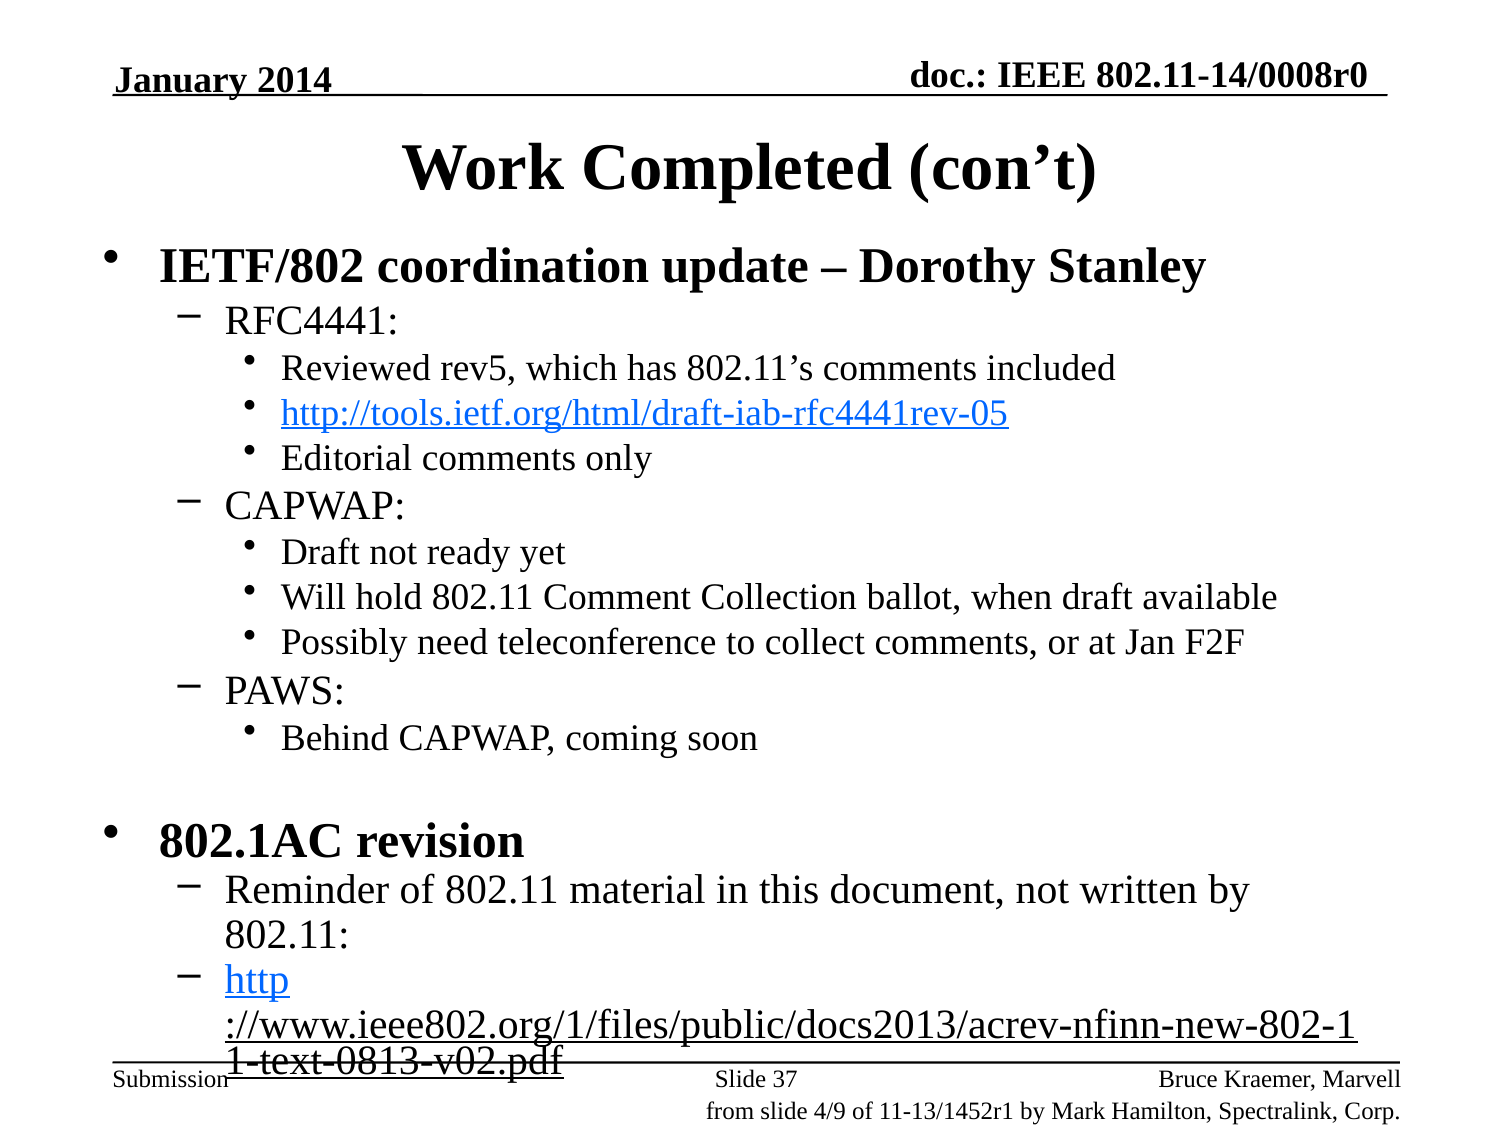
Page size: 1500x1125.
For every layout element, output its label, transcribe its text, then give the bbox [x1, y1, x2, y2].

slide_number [114, 54, 374, 100]
list IETF/802 coordination update – Dorothy Stanley RFC4441: Reviewed rev5, which has 802.11’s comments included http://tools.ietf.org/html/draft-iab-rfc4441rev-05 Editorial comments only CAPWAP: Draft not ready yet Will hold 802.11 Comment Collection ballot, when draft available Possibly need teleconference to collect comments, or at Jan F2F PAWS: Behind CAPWAP, coming soon 802.1AC revision Reminder of 802.11 material in this document, not written by 802.11: http://www.ieee802.org/1/files/public/docs2013/acrev-nfinn-new-802-11-text-0813-v02.pdf [87, 224, 1388, 1038]
title Work Completed (con’t) [112, 112, 1388, 213]
slide_number Slide 37 [712, 1062, 800, 1087]
text_box from slide 4/9 of 11-13/1452r1 by Mark Hamilton, Spectralink, Corp. [343, 1087, 1417, 1125]
footer Bruce Kraemer, Marvell [1047, 1062, 1402, 1087]
